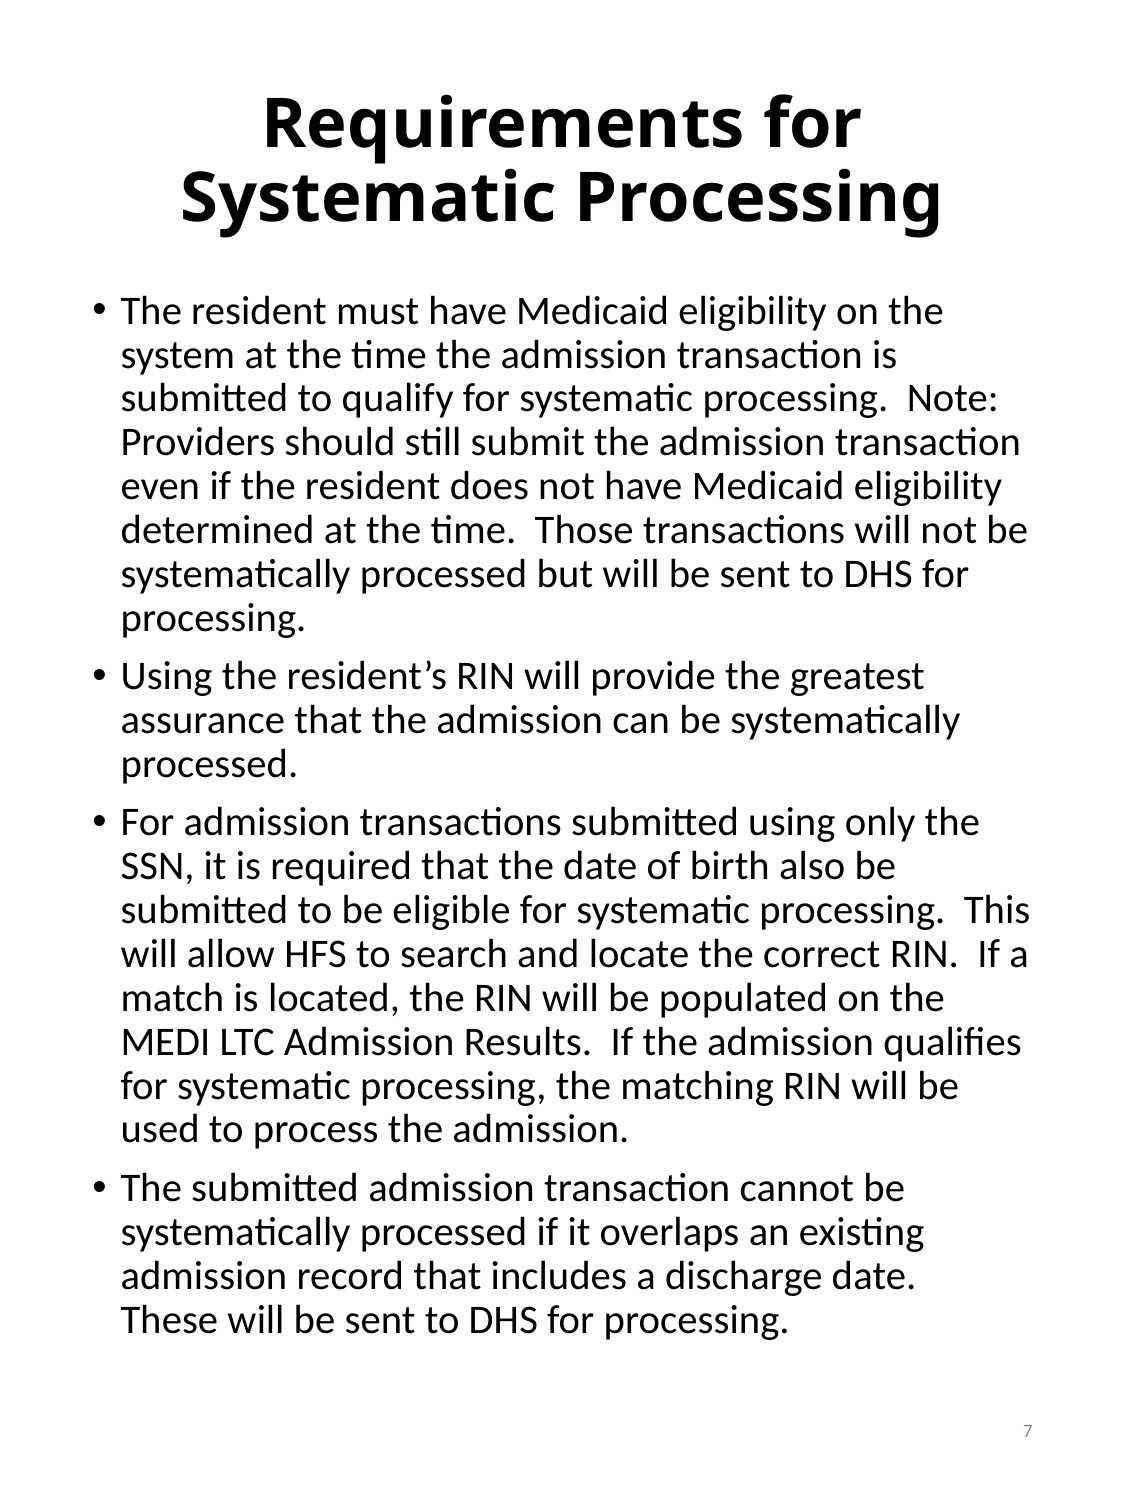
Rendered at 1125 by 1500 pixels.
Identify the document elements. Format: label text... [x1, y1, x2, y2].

title Requirements for Systematic Processing [77, 79, 1048, 245]
list The resident must have Medicaid eligibility on the system at the time the admission transaction is submitted to qualify for systematic processing. Note: Providers should still submit the admission transaction even if the resident does not have Medicaid eligibility determined at the time. Those transactions will not be systematically processed but will be sent to DHS for processing. Using the resident’s RIN will provide the greatest assurance that the admission can be systematically processed. For admission transactions submitted using only the SSN, it is required that the date of birth also be submitted to be eligible for systematic processing. This will allow HFS to search and locate the correct RIN. If a match is located, the RIN will be populated on the MEDI LTC Admission Results. If the admission qualifies for systematic processing, the matching RIN will be used to process the admission. The submitted admission transaction cannot be systematically processed if it overlaps an existing admission record that includes a discharge date. These will be sent to DHS for processing. [77, 281, 1048, 1352]
slide_number 7 [794, 1390, 1048, 1471]
